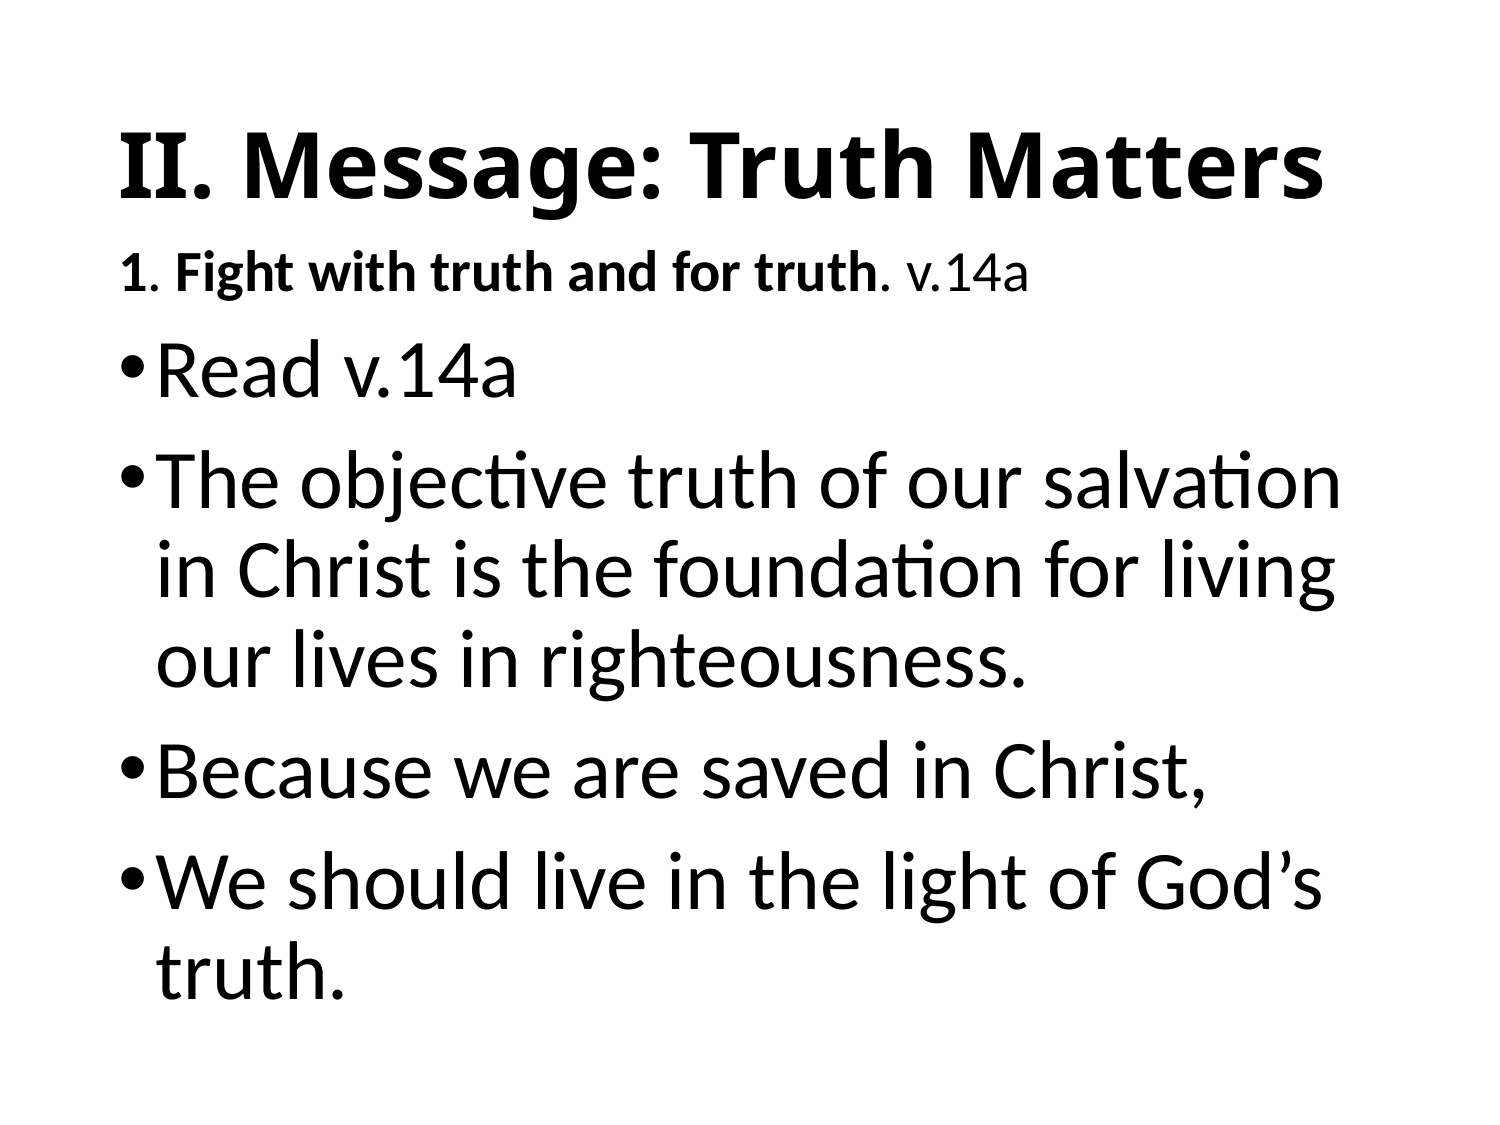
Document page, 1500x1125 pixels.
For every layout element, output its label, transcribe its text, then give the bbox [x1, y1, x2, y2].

list 1. Fight with truth and for truth. v.14a Read v.14a The objective truth of our salvation in Christ is the foundation for living our lives in righteousness. Because we are saved in Christ, We should live in the light of God’s truth. [103, 234, 1397, 948]
title II. Message: Truth Matters [103, 59, 1397, 234]
